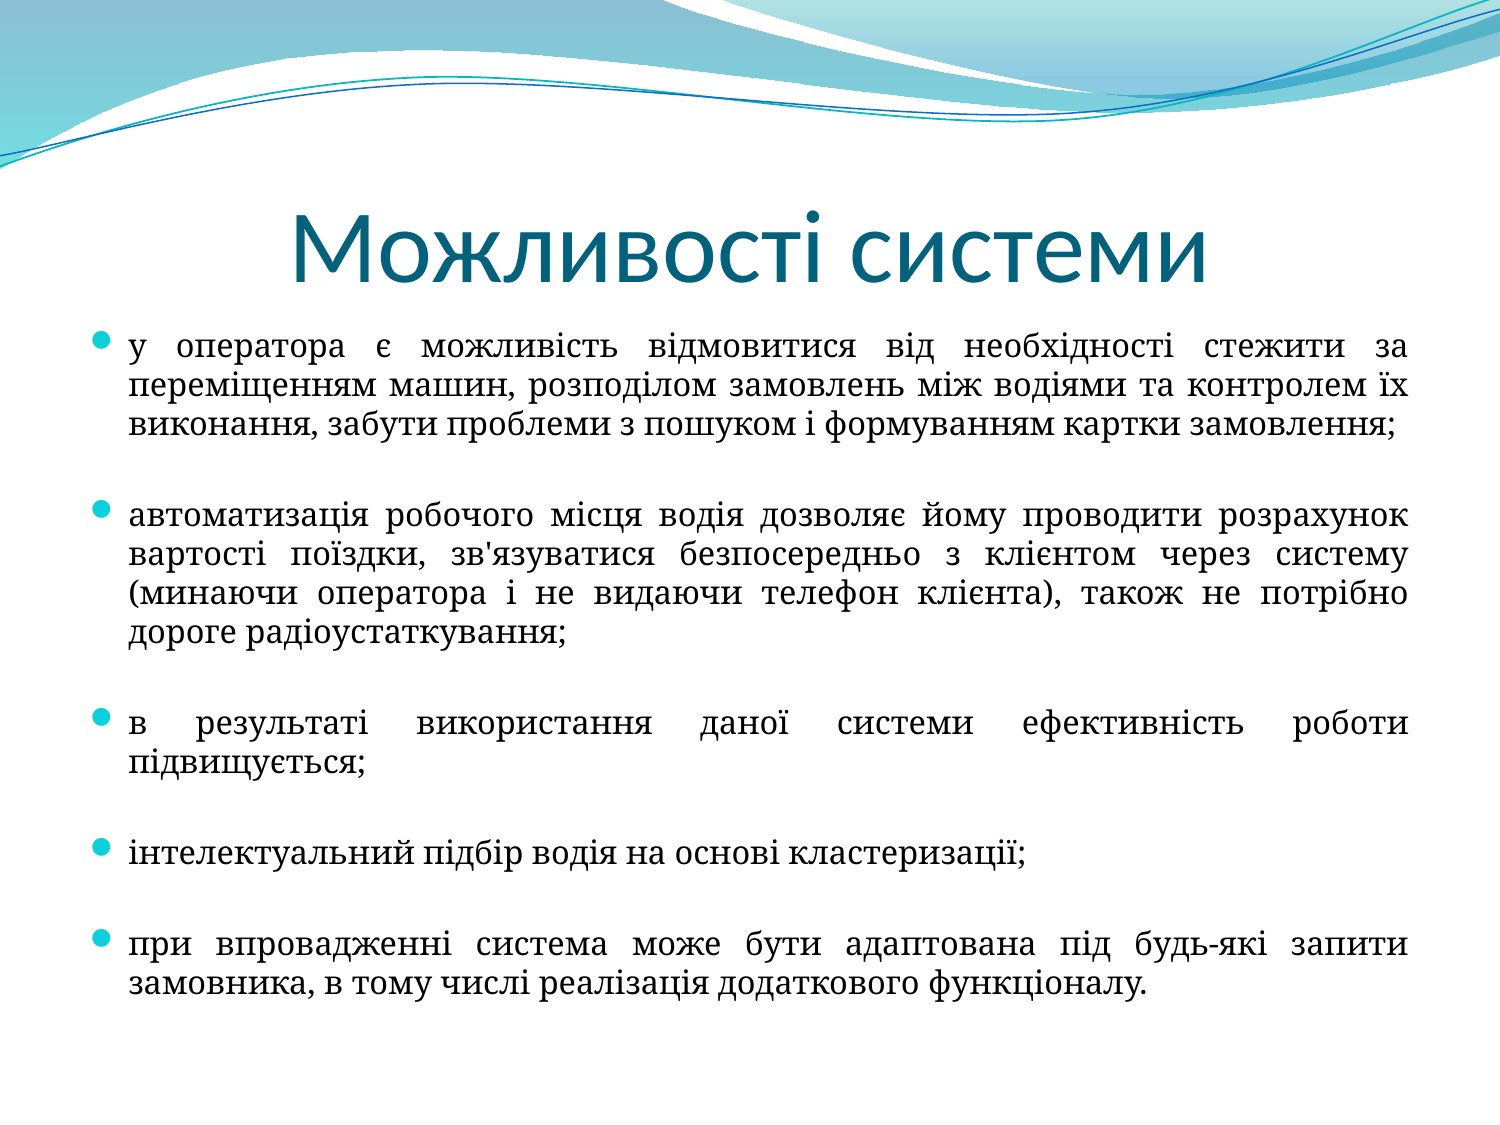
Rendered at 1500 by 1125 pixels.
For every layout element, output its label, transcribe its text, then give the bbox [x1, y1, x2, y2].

title Можливості системи [75, 115, 1425, 303]
list у оператора є можливість відмовитися від необхідності стежити за переміщенням машин, розподілом замовлень між водіями та контролем їх виконання, забути проблеми з пошуком і формуванням картки замовлення; автоматизація робочого місця водія дозволяє йому проводити розрахунок вартості поїздки, зв'язуватися безпосередньо з клієнтом через систему (минаючи оператора і не видаючи телефон клієнта), також не потрібно дороге радіоустаткування; в результаті використання даної системи ефективність роботи підвищується; інтелектуальний підбір водія на основі кластеризації; при впровадженні система може бути адаптована під будь-які запити замовника, в тому числі реалізація додаткового функціоналу. [75, 317, 1425, 1038]
